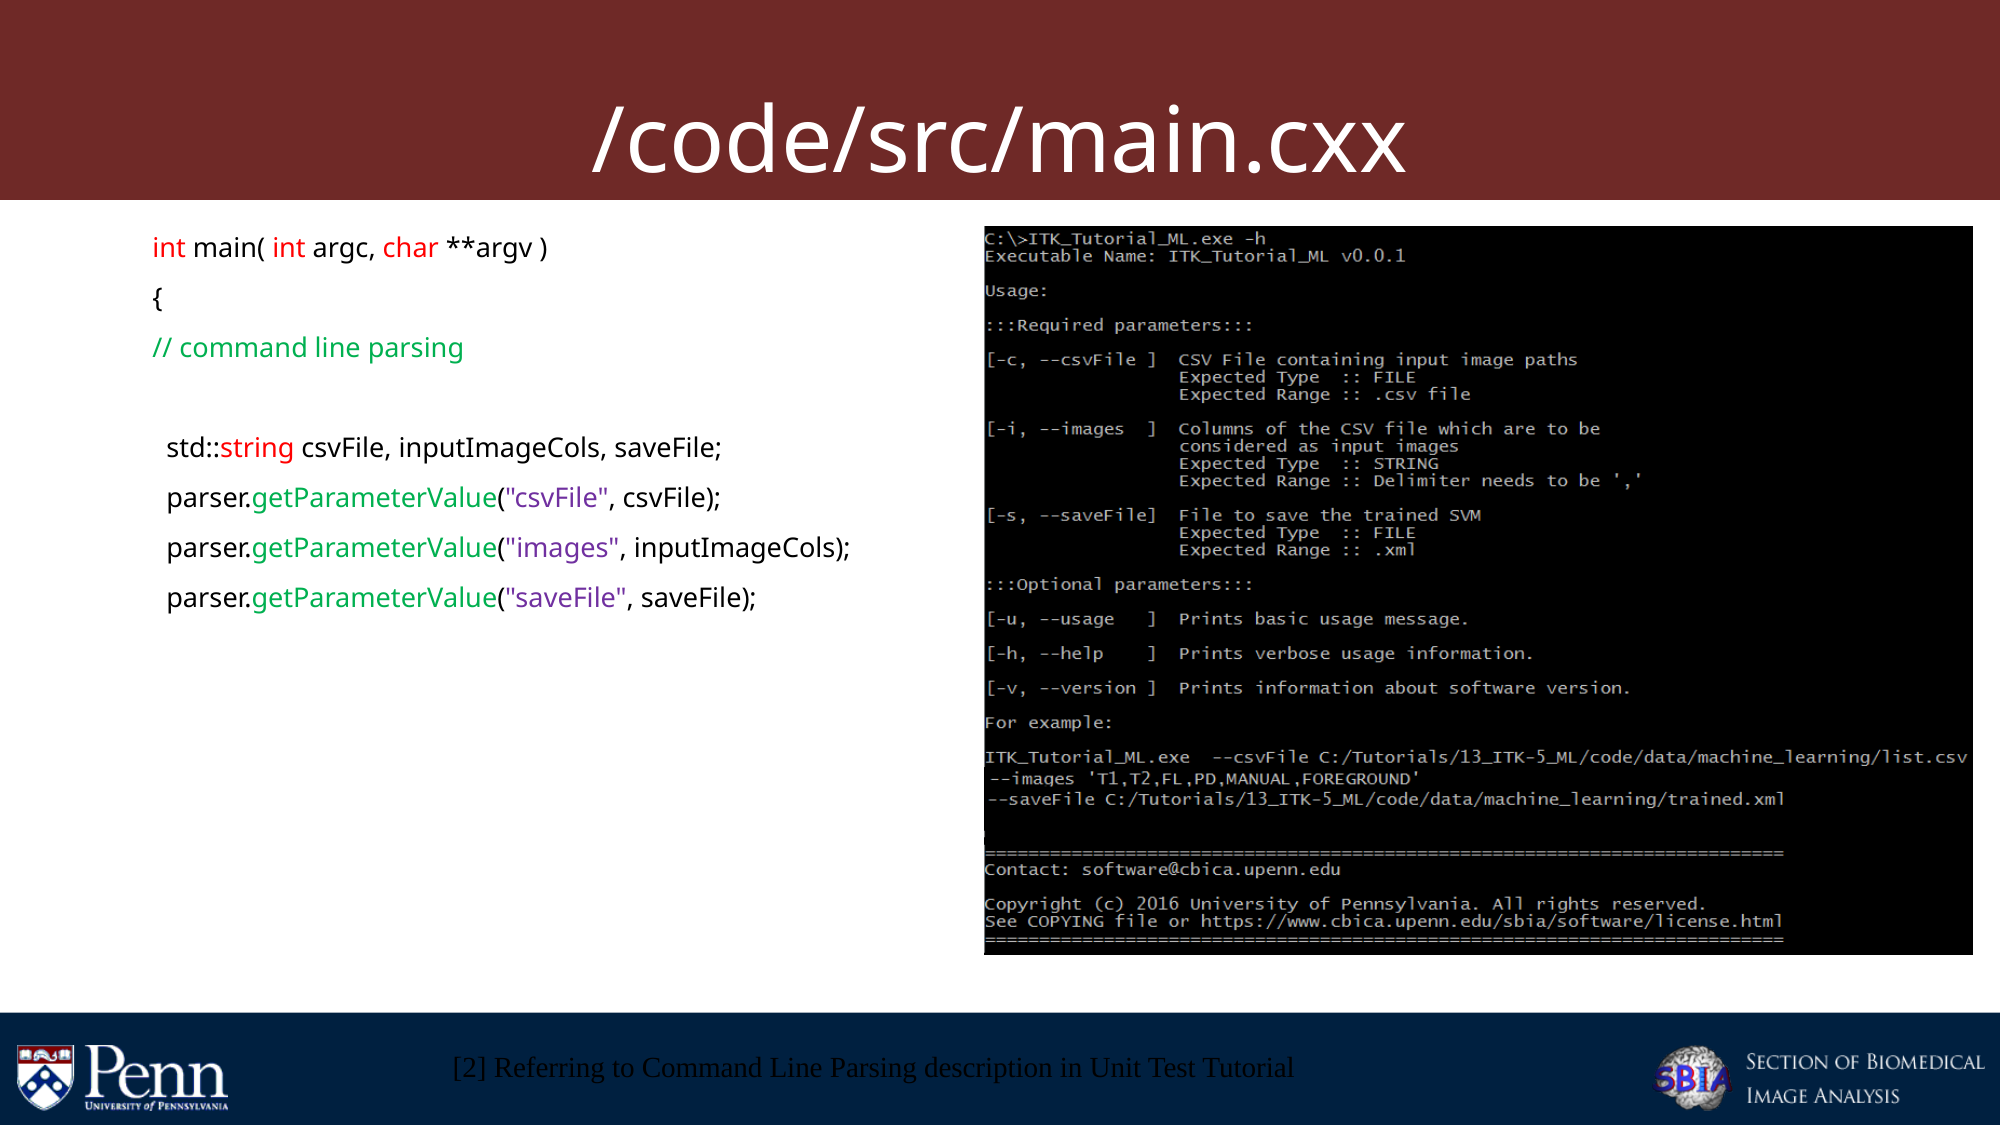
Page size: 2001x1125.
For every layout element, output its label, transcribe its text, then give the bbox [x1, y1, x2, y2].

title /code/src/main.cxx [137, 0, 1863, 200]
footer [2] Referring to Command Line Parsing description in Unit Test Tutorial [262, 1035, 1485, 1096]
list int main( int argc, char **argv ) { // command line parsing std::string csvFile, inputImageCols, saveFile; parser.getParameterValue("csvFile", csvFile); parser.getParameterValue("images", inputImageCols); parser.getParameterValue("saveFile", saveFile); [137, 226, 985, 987]
picture [17, 1045, 228, 1111]
picture [984, 226, 1973, 955]
picture [1652, 1044, 1985, 1112]
